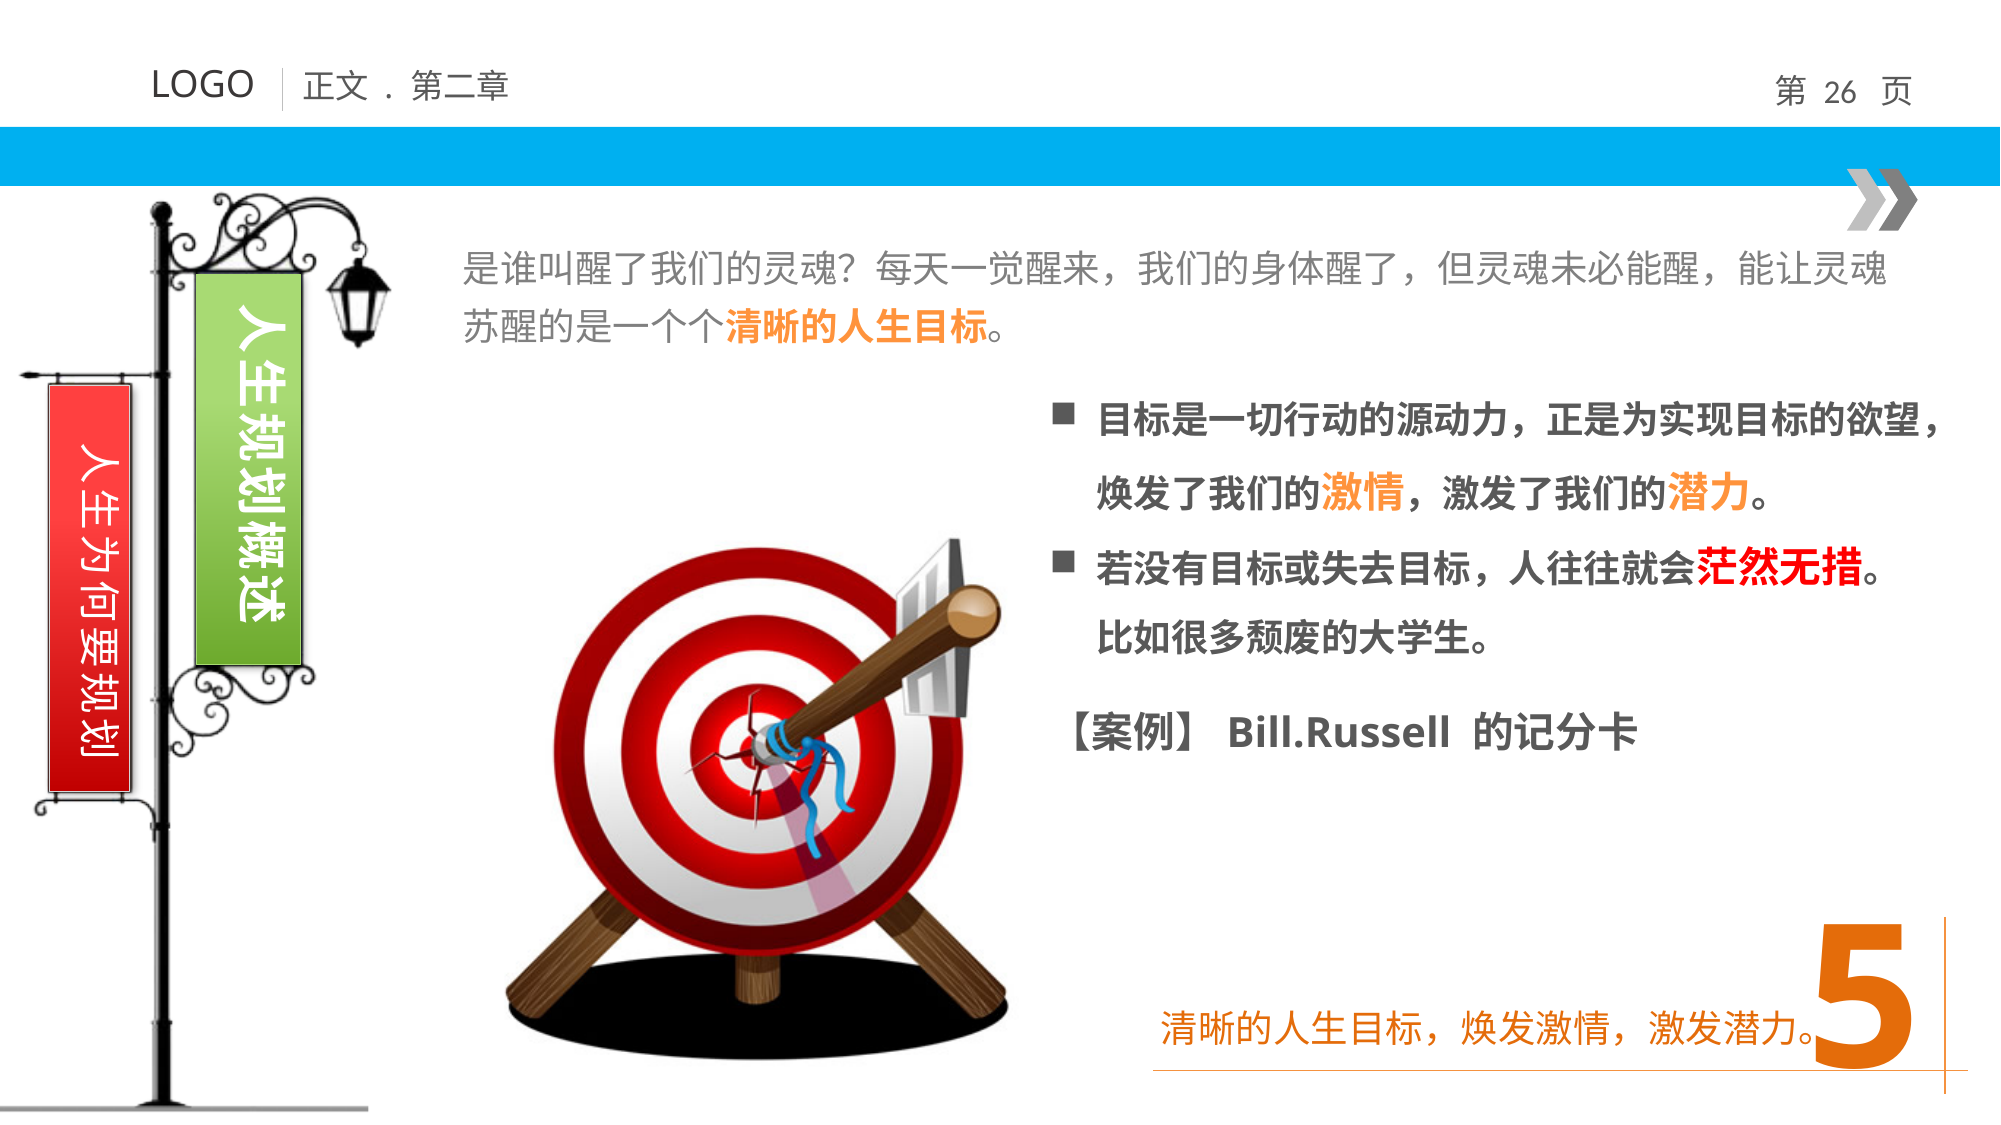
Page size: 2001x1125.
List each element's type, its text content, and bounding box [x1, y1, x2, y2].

text_box 人生为何要规划 [52, 404, 134, 799]
picture [493, 529, 1035, 1071]
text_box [1082, 860, 1969, 1118]
text_box 目标是一切行动的源动力，正是为实现目标的欲望，焕发了我们的激情，激发了我们的潜力。 若没有目标或失去目标，人往往就会茫然无措。比如很多颓废的大学生。 [1034, 366, 1945, 666]
text_box 是谁叫醒了我们的灵魂？每天一觉醒来，我们的身体醒了，但灵魂未必能醒，能让灵魂苏醒的是一个个清晰的人生目标。 [447, 223, 1909, 356]
picture [0, 187, 413, 1125]
text_box 【案例】Bill.Russell 的记分卡 [1035, 698, 1679, 764]
